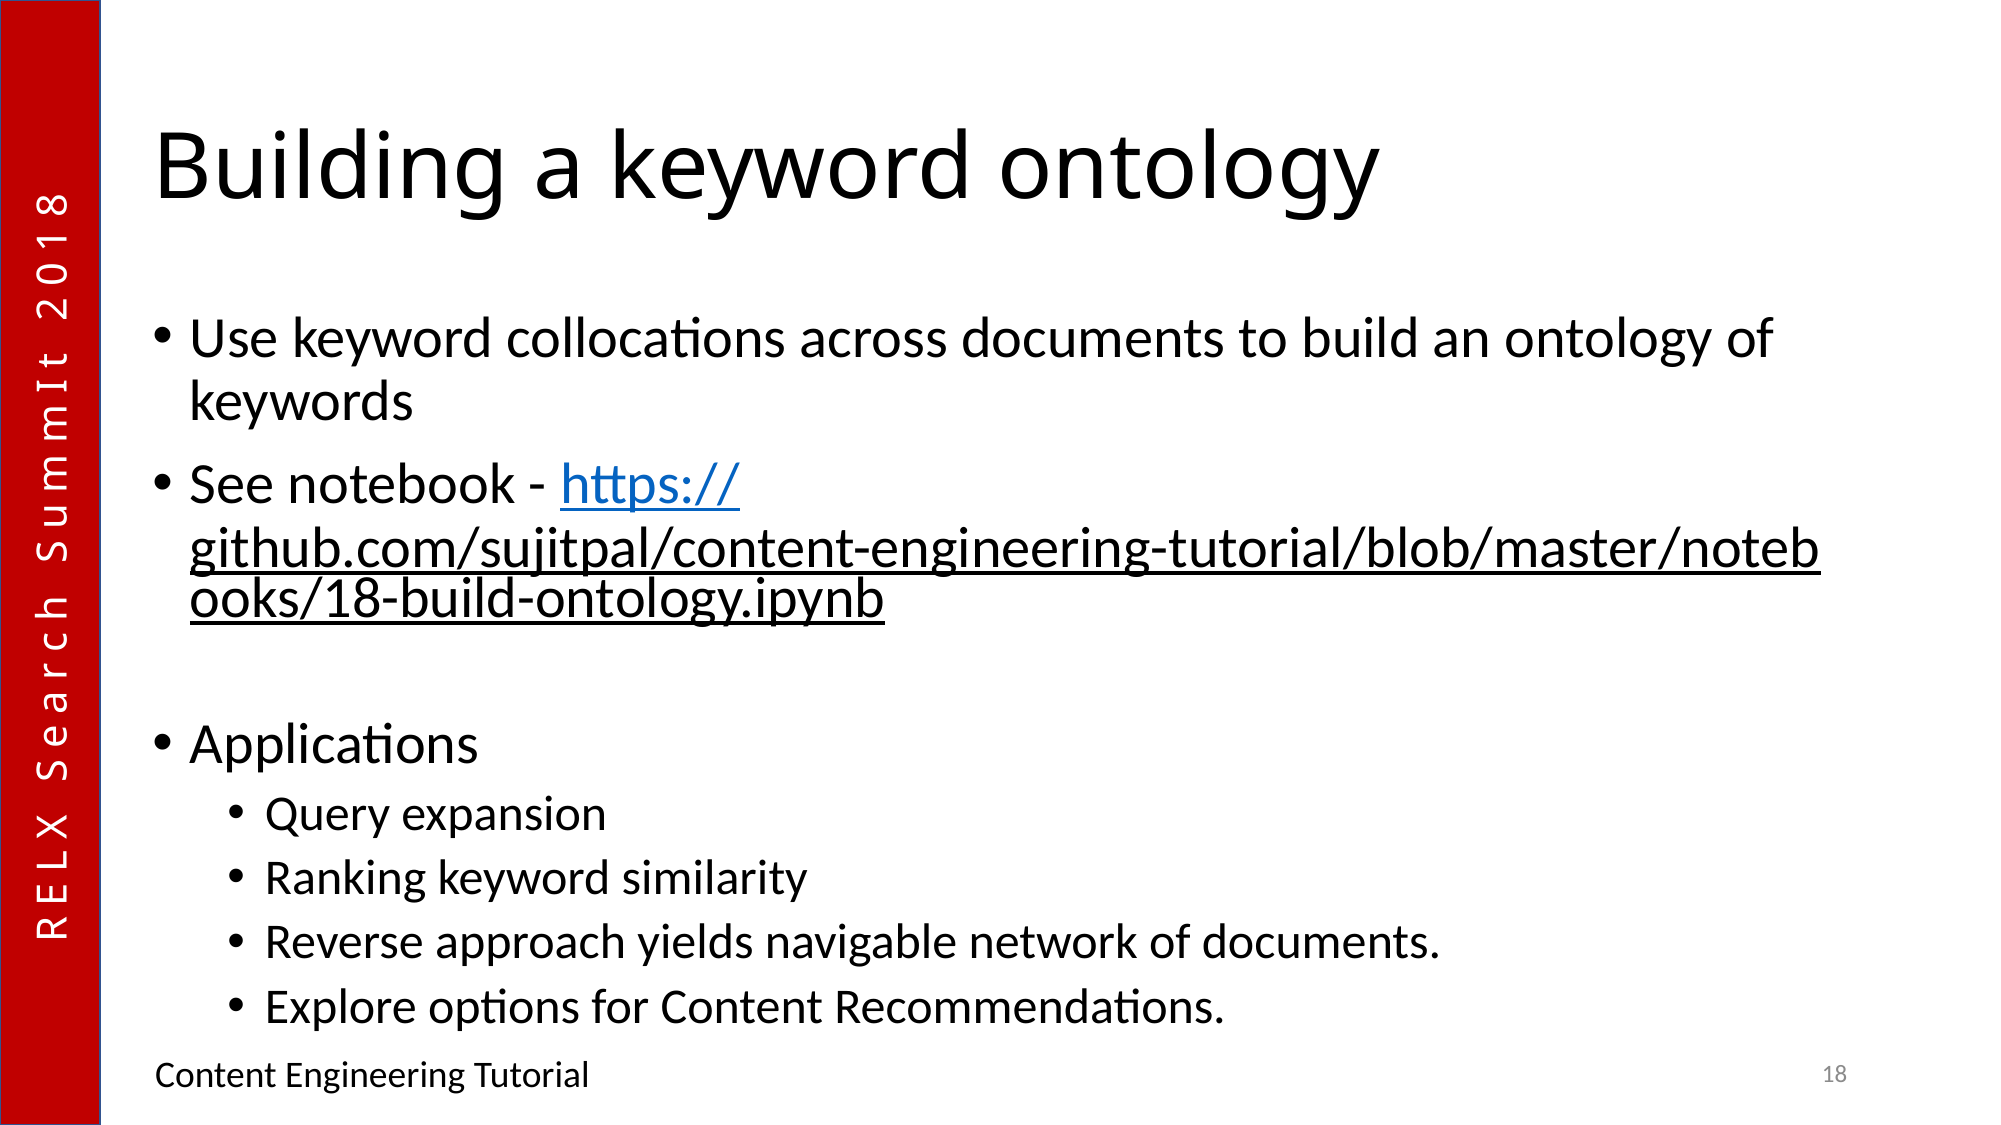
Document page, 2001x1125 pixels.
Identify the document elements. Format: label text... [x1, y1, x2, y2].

list Use keyword collocations across documents to build an ontology of keywords See notebook - https://github.com/sujitpal/content-engineering-tutorial/blob/master/notebooks/18-build-ontology.ipynb Applications Query expansion Ranking keyword similarity Reverse approach yields navigable network of documents. Explore options for Content Recommendations. [137, 299, 1863, 1014]
footer Content Engineering Tutorial [140, 1042, 816, 1103]
slide_number 18 [1412, 1042, 1863, 1103]
title Building a keyword ontology [137, 59, 1863, 278]
